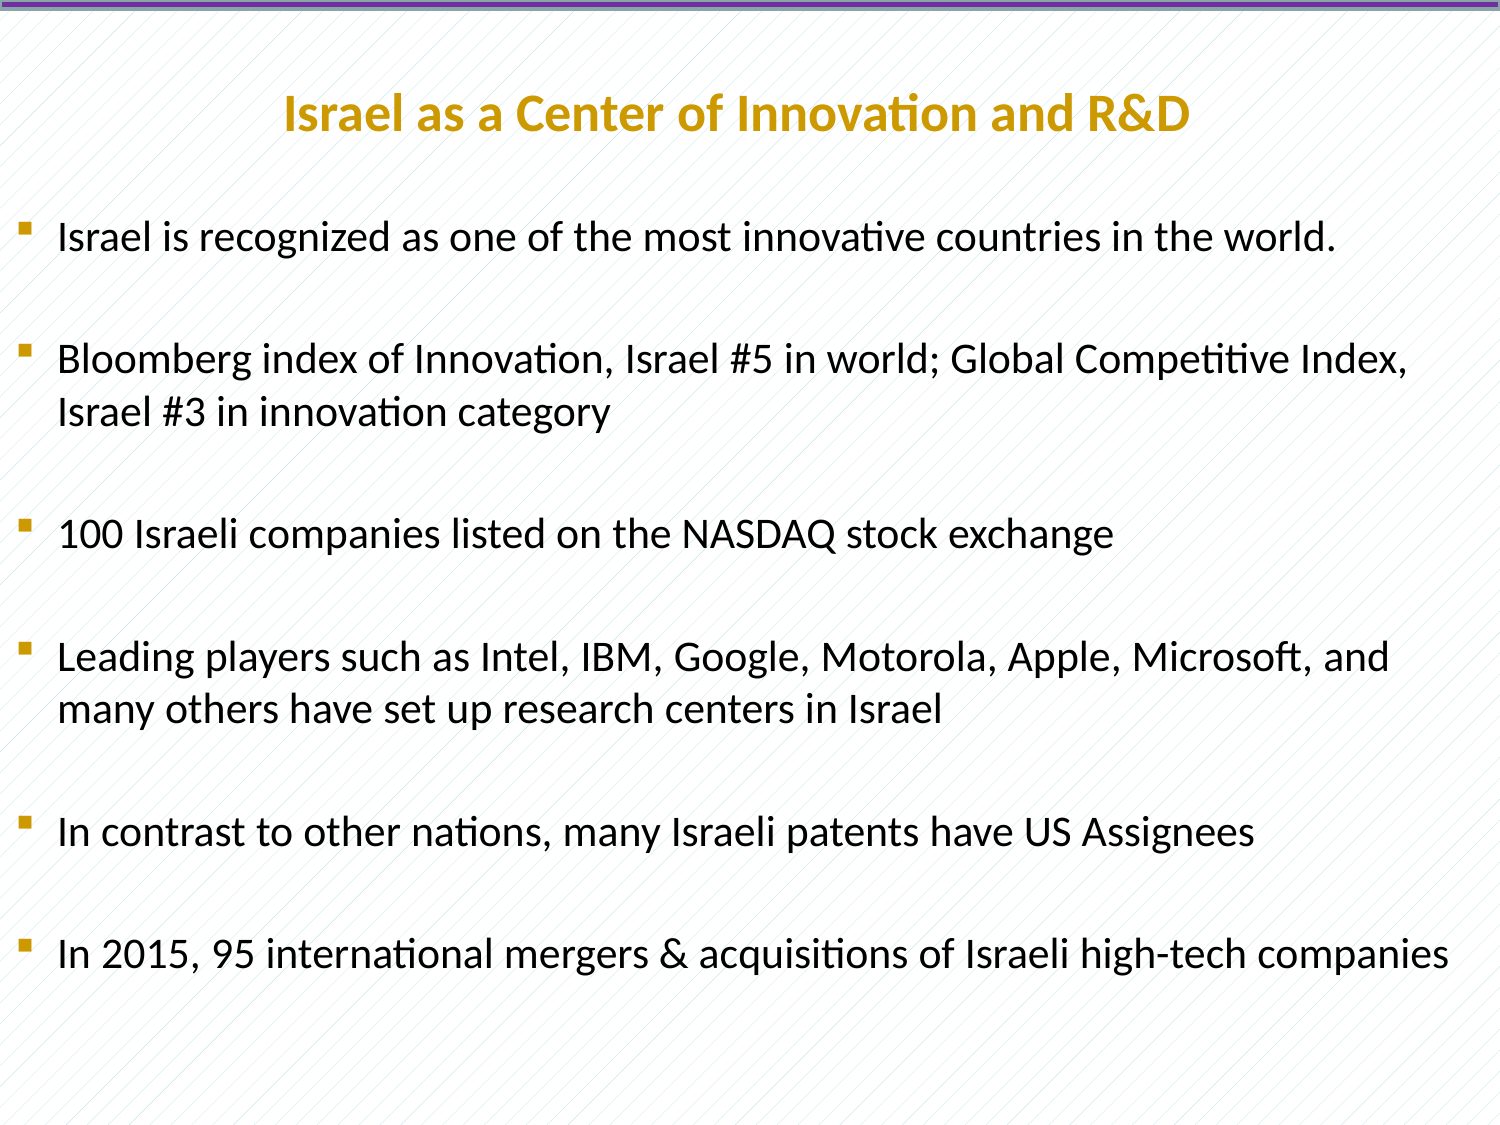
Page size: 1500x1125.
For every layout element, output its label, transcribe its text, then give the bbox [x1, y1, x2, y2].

title Israel as a Center of Innovation and R&D [62, 62, 1413, 158]
list Israel is recognized as one of the most innovative countries in the world. Bloomberg index of Innovation, Israel #5 in world; Global Competitive Index, Israel #3 in innovation category 100 Israeli companies listed on the NASDAQ stock exchange Leading players such as Intel, IBM, Google, Motorola, Apple, Microsoft, and many others have set up research centers in Israel In contrast to other nations, many Israeli patents have US Assignees In 2015, 95 international mergers & acquisitions of Israeli high-tech companies [0, 200, 1475, 988]
